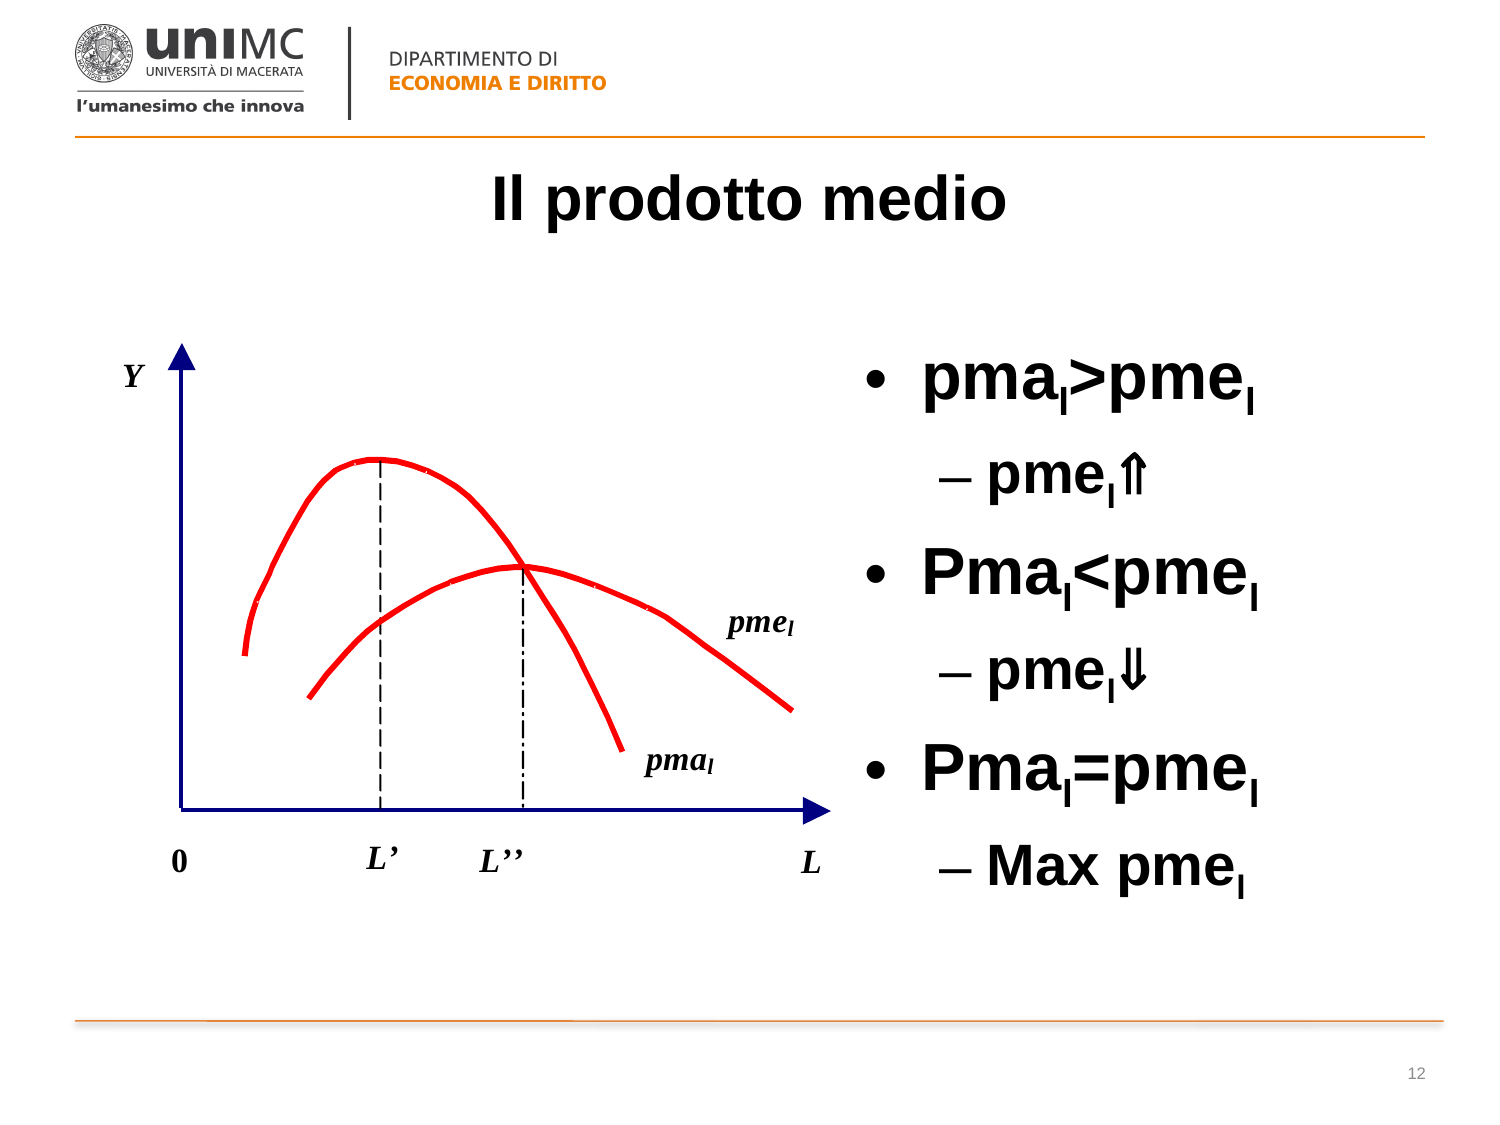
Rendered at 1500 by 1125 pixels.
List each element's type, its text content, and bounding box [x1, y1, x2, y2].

picture [75, 24, 1425, 138]
slide_number 12 [1091, 1042, 1442, 1103]
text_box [62, 337, 876, 909]
list pmal>pmel pmel Pmal<pmel pmel Pmal=pmel Max pmel [849, 324, 1388, 1000]
title Il prodotto medio [75, 149, 1425, 241]
